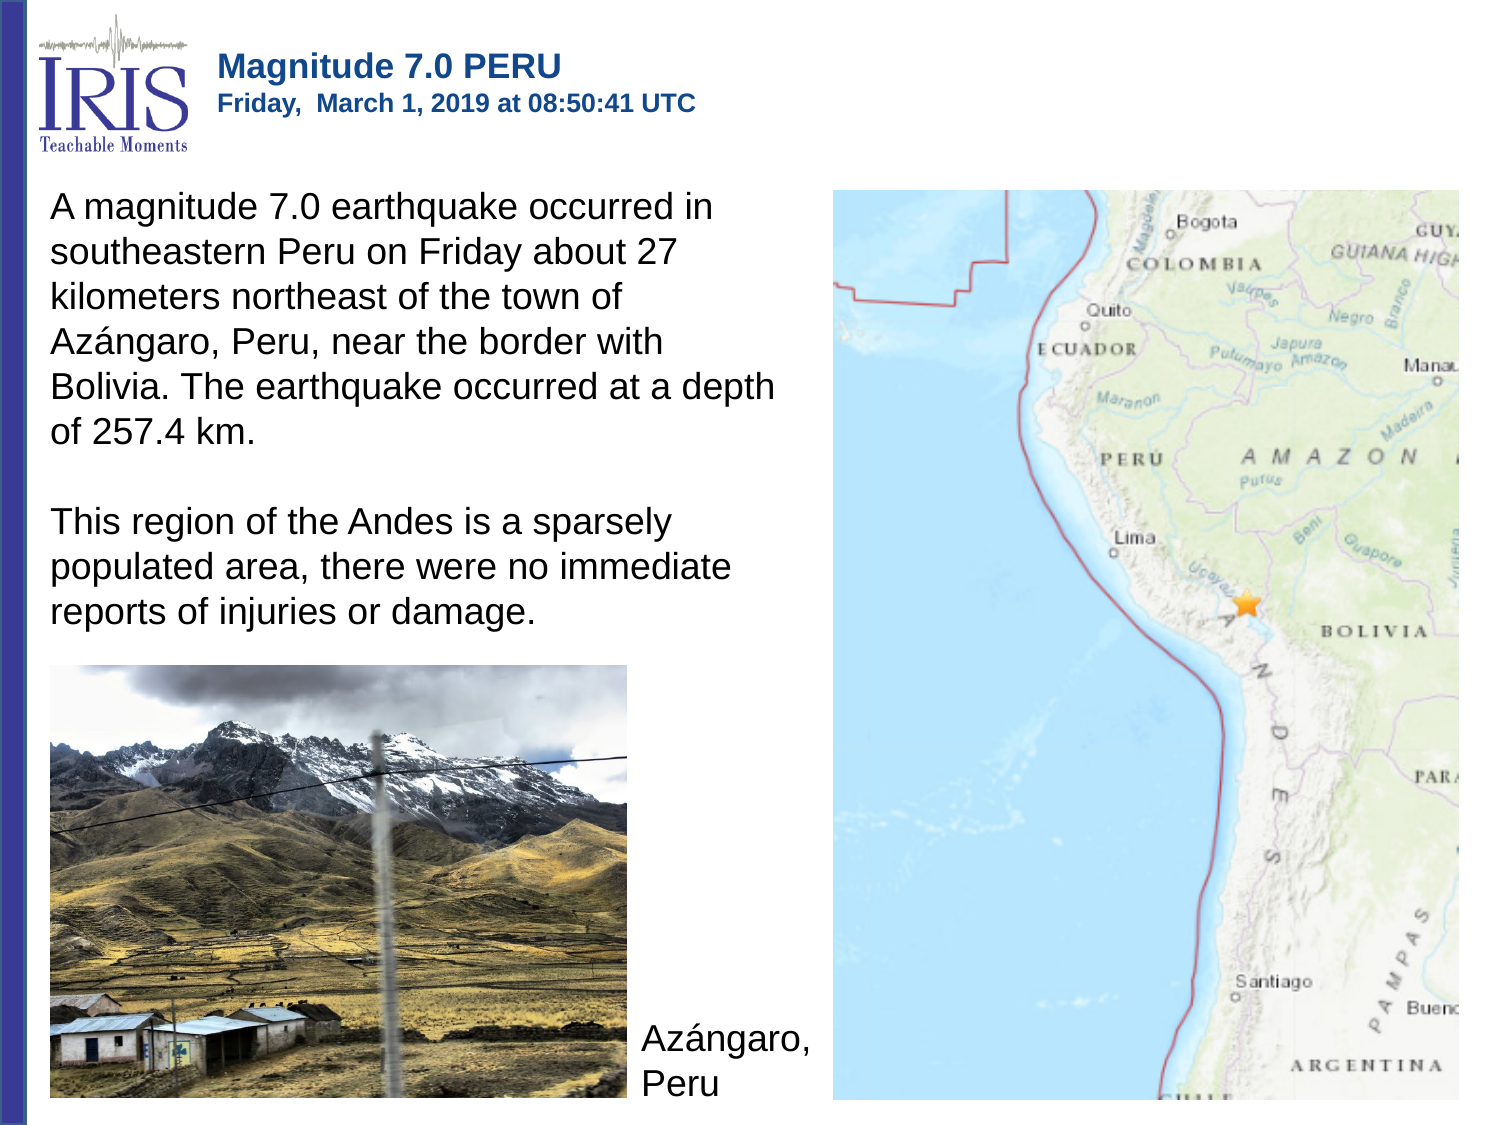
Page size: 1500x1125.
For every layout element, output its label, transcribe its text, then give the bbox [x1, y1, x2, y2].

text_box A magnitude 7.0 earthquake occurred in southeastern Peru on Friday about 27 kilometers northeast of the town of Azángaro, Peru, near the border with Bolivia. The earthquake occurred at a depth of 257.4 km. This region of the Andes is a sparsely populated area, there were no immediate reports of injuries or damage. [35, 174, 803, 685]
text_box [0, 0, 27, 1125]
picture [833, 190, 1459, 1101]
picture [49, 665, 627, 1098]
text_box Magnitude 7.0 PERU Friday, March 1, 2019 at 08:50:41 UTC [202, 0, 1499, 125]
picture [39, 12, 188, 165]
text_box Azángaro, Peru [626, 1006, 1240, 1112]
